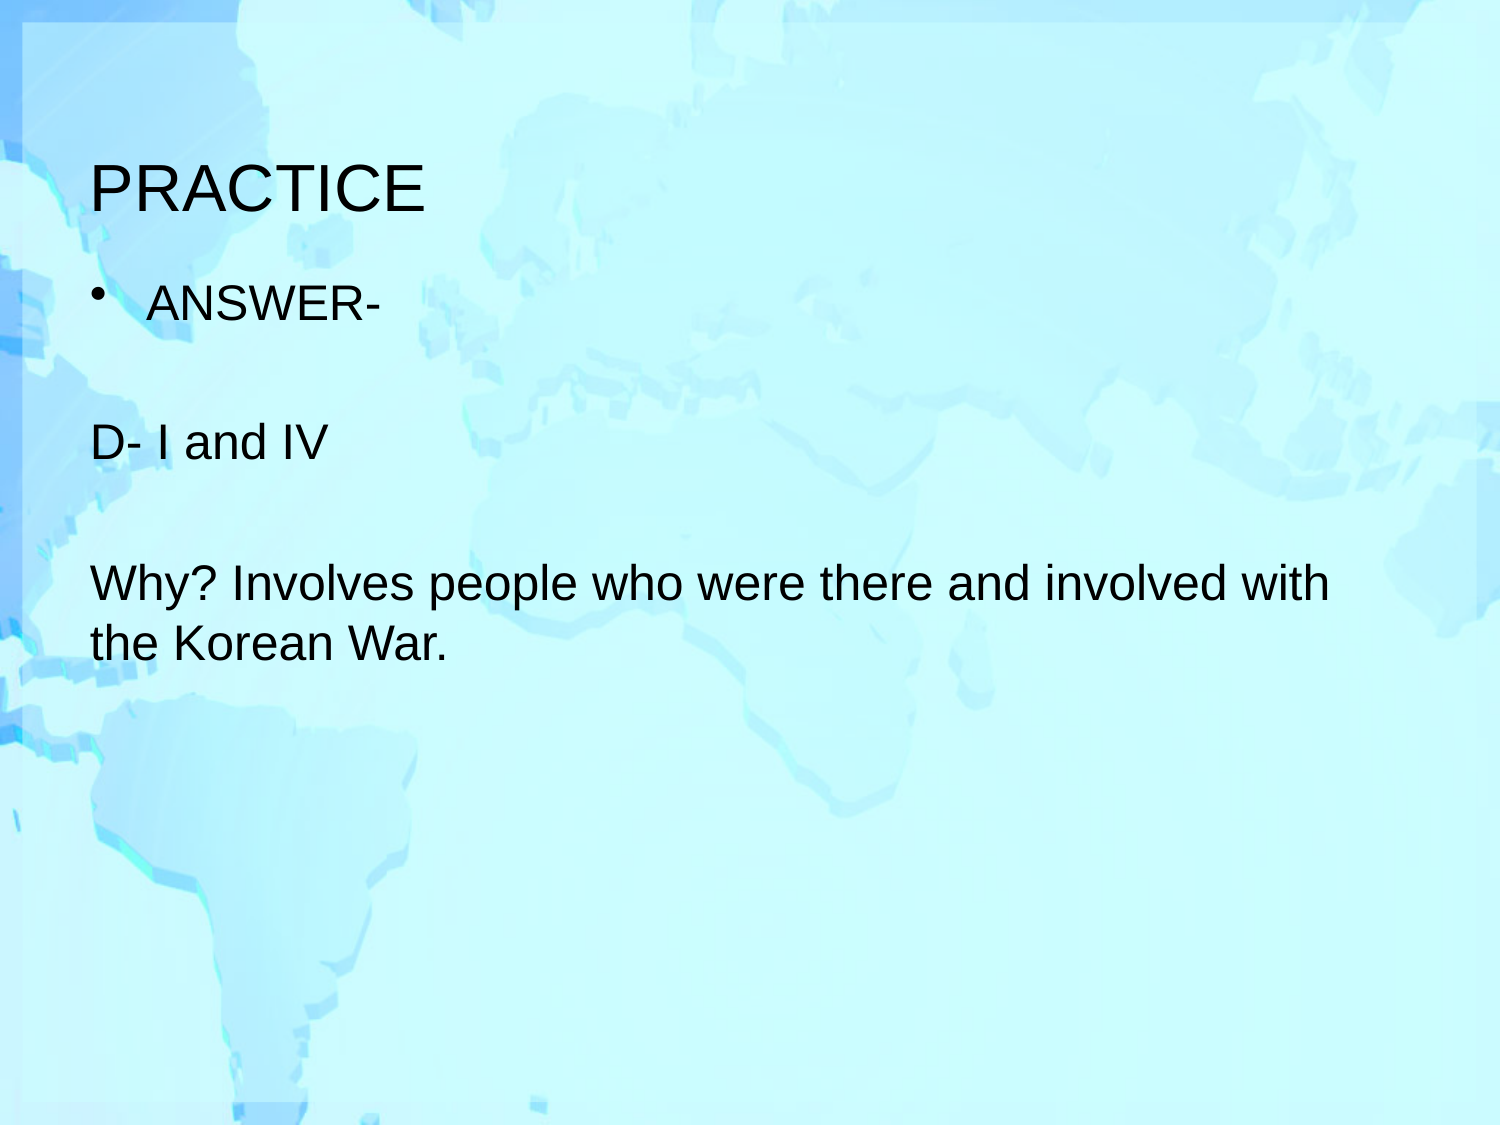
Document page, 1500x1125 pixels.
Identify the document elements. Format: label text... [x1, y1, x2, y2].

title PRACTICE [74, 45, 1425, 233]
picture [0, 0, 1500, 1125]
list ANSWER- D- I and IV Why? Involves people who were there and involved with the Korean War. [74, 262, 1425, 1005]
